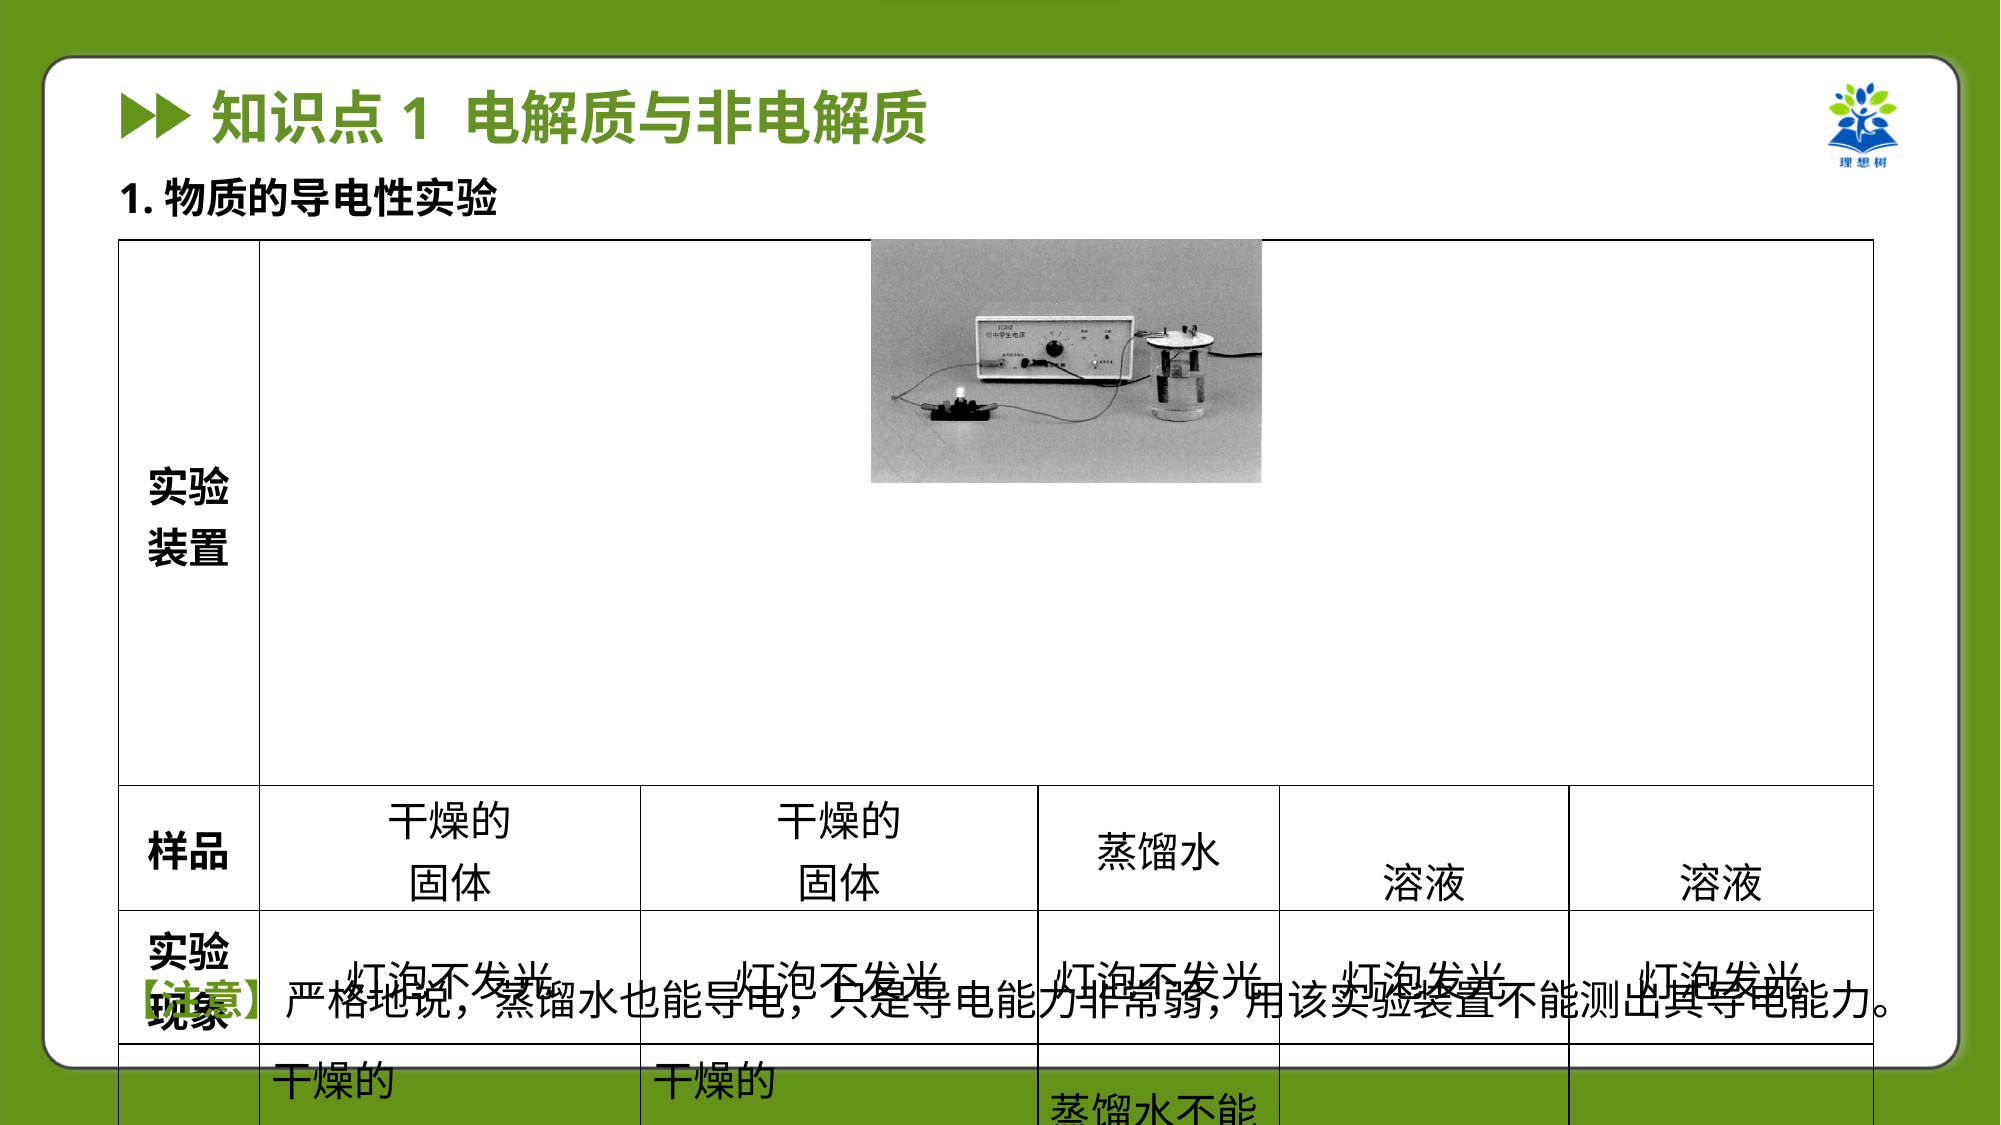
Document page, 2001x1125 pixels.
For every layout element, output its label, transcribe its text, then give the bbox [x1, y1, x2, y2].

picture [1280, 1045, 1568, 1125]
picture [641, 1019, 1037, 1043]
picture [119, 911, 259, 961]
picture [1280, 911, 1568, 961]
picture [212, 939, 221, 944]
picture [641, 1045, 1037, 1125]
picture [1039, 911, 1279, 961]
picture [119, 1045, 259, 1125]
picture [260, 786, 640, 910]
text_box 【注意】严格地说，蒸馏水也能导电，只是导电能力非常弱，用该实验装置不能测出其导电能力。 [118, 961, 1930, 1019]
picture [1570, 911, 1873, 961]
text_box 1.物质的导电性实验 [118, 159, 1883, 217]
picture [119, 241, 259, 785]
picture [1039, 786, 1279, 910]
picture [260, 1019, 640, 1043]
picture [1039, 1019, 1279, 1043]
picture [119, 1019, 259, 1043]
picture [1570, 1045, 1873, 1125]
picture [260, 1045, 640, 1125]
picture [1156, 1111, 1167, 1125]
picture [1280, 786, 1568, 910]
picture [119, 786, 259, 910]
picture [1570, 786, 1873, 910]
picture [260, 911, 640, 961]
picture [641, 786, 1037, 910]
picture [1570, 1019, 1873, 1043]
picture [1280, 1019, 1568, 1043]
picture [0, 0, 2000, 1125]
picture [641, 911, 1037, 961]
picture [1039, 1045, 1279, 1125]
